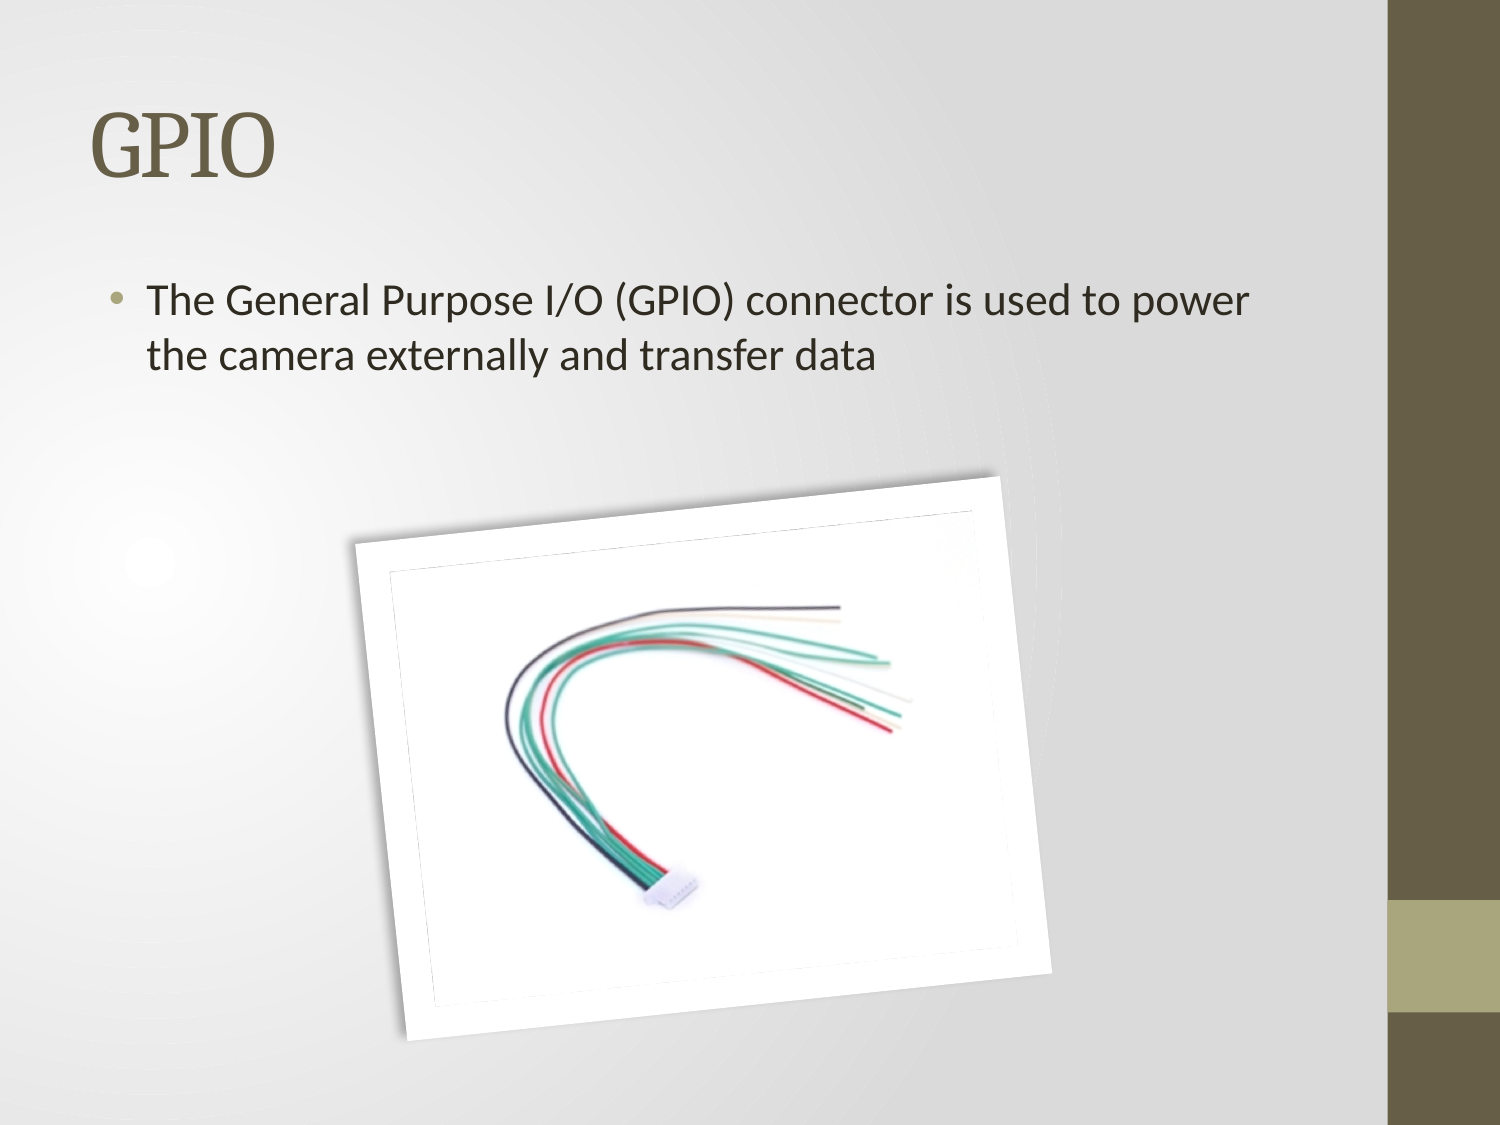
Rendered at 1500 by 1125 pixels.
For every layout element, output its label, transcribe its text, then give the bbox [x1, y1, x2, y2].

list The General Purpose I/O (GPIO) connector is used to power the camera externally and transfer data [75, 262, 1325, 479]
picture [391, 512, 1017, 1006]
title GPIO [75, 45, 1325, 233]
